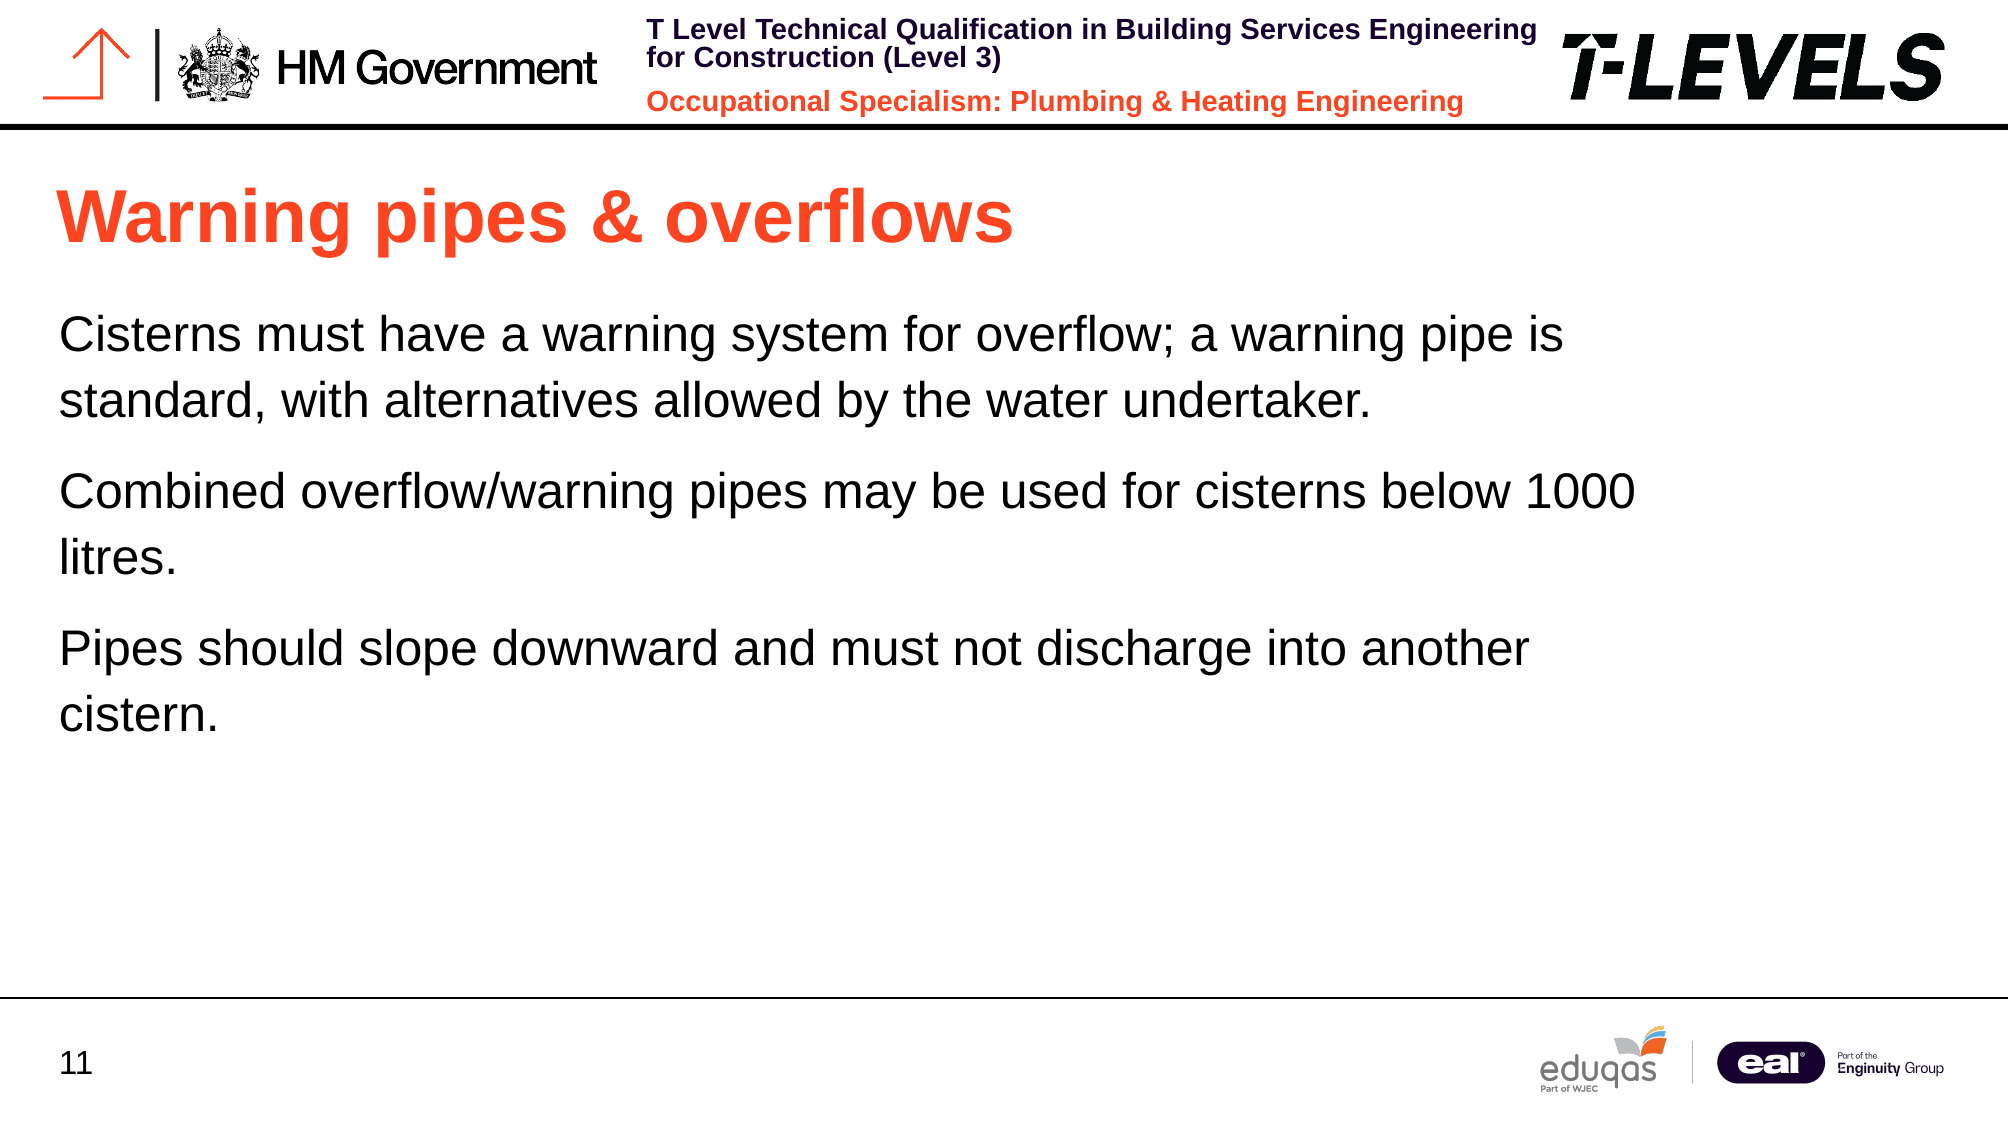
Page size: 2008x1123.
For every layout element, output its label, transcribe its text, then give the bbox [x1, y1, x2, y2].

picture [155, 28, 597, 102]
list Cisterns must have a warning system for overflow; a warning pipe is standard, with alternatives allowed by the water undertaker. Combined overflow/warning pipes may be used for cisterns below 1000 litres. Pipes should slope downward and must not discharge into another cistern. [59, 295, 1655, 975]
picture [38, 27, 136, 100]
title Warning pipes & overflows [41, 111, 1949, 314]
picture [1535, 1021, 1949, 1097]
picture [1543, 25, 1964, 108]
